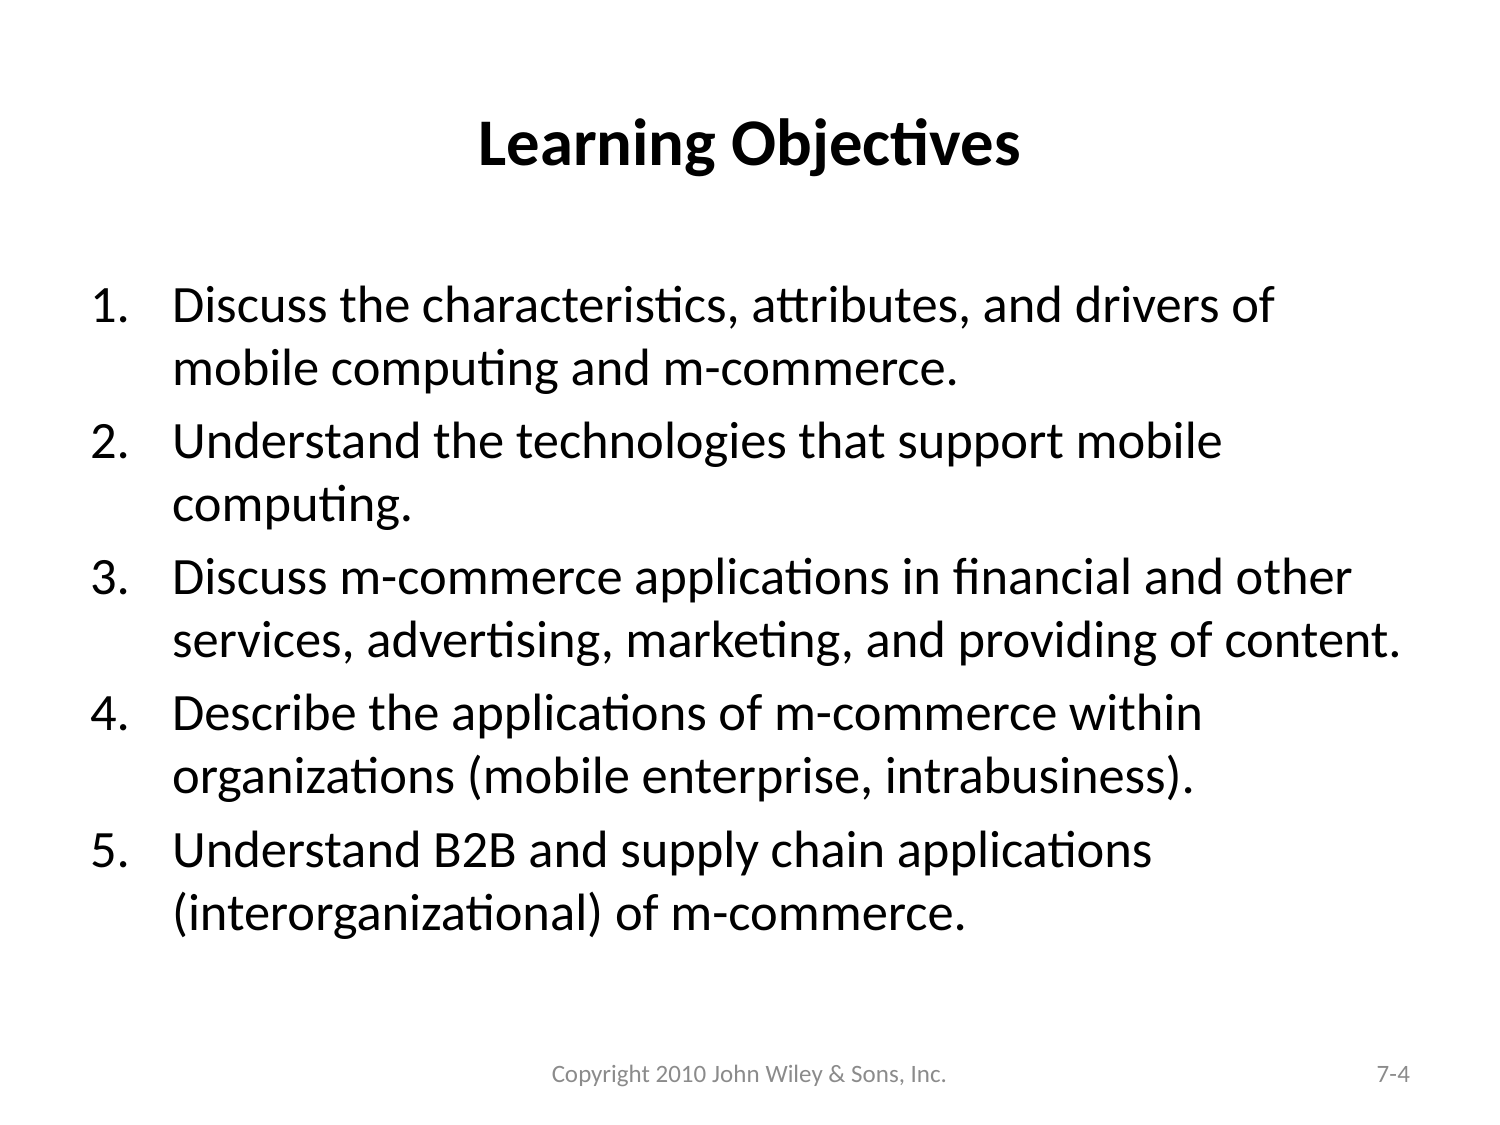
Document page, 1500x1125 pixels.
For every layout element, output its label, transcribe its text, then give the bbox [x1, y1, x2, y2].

list Discuss the characteristics, attributes, and drivers of mobile computing and m-commerce. Understand the technologies that support mobile computing. Discuss m-commerce applications in financial and other services, advertising, marketing, and providing of content. Describe the applications of m-commerce within organizations (mobile enterprise, intrabusiness). Understand B2B and supply chain applications (interorganizational) of m-commerce. [75, 262, 1425, 1005]
title Learning Objectives [75, 45, 1425, 233]
footer Copyright 2010 John Wiley & Sons, Inc. [512, 1042, 988, 1103]
slide_number 7-4 [1074, 1042, 1425, 1103]
